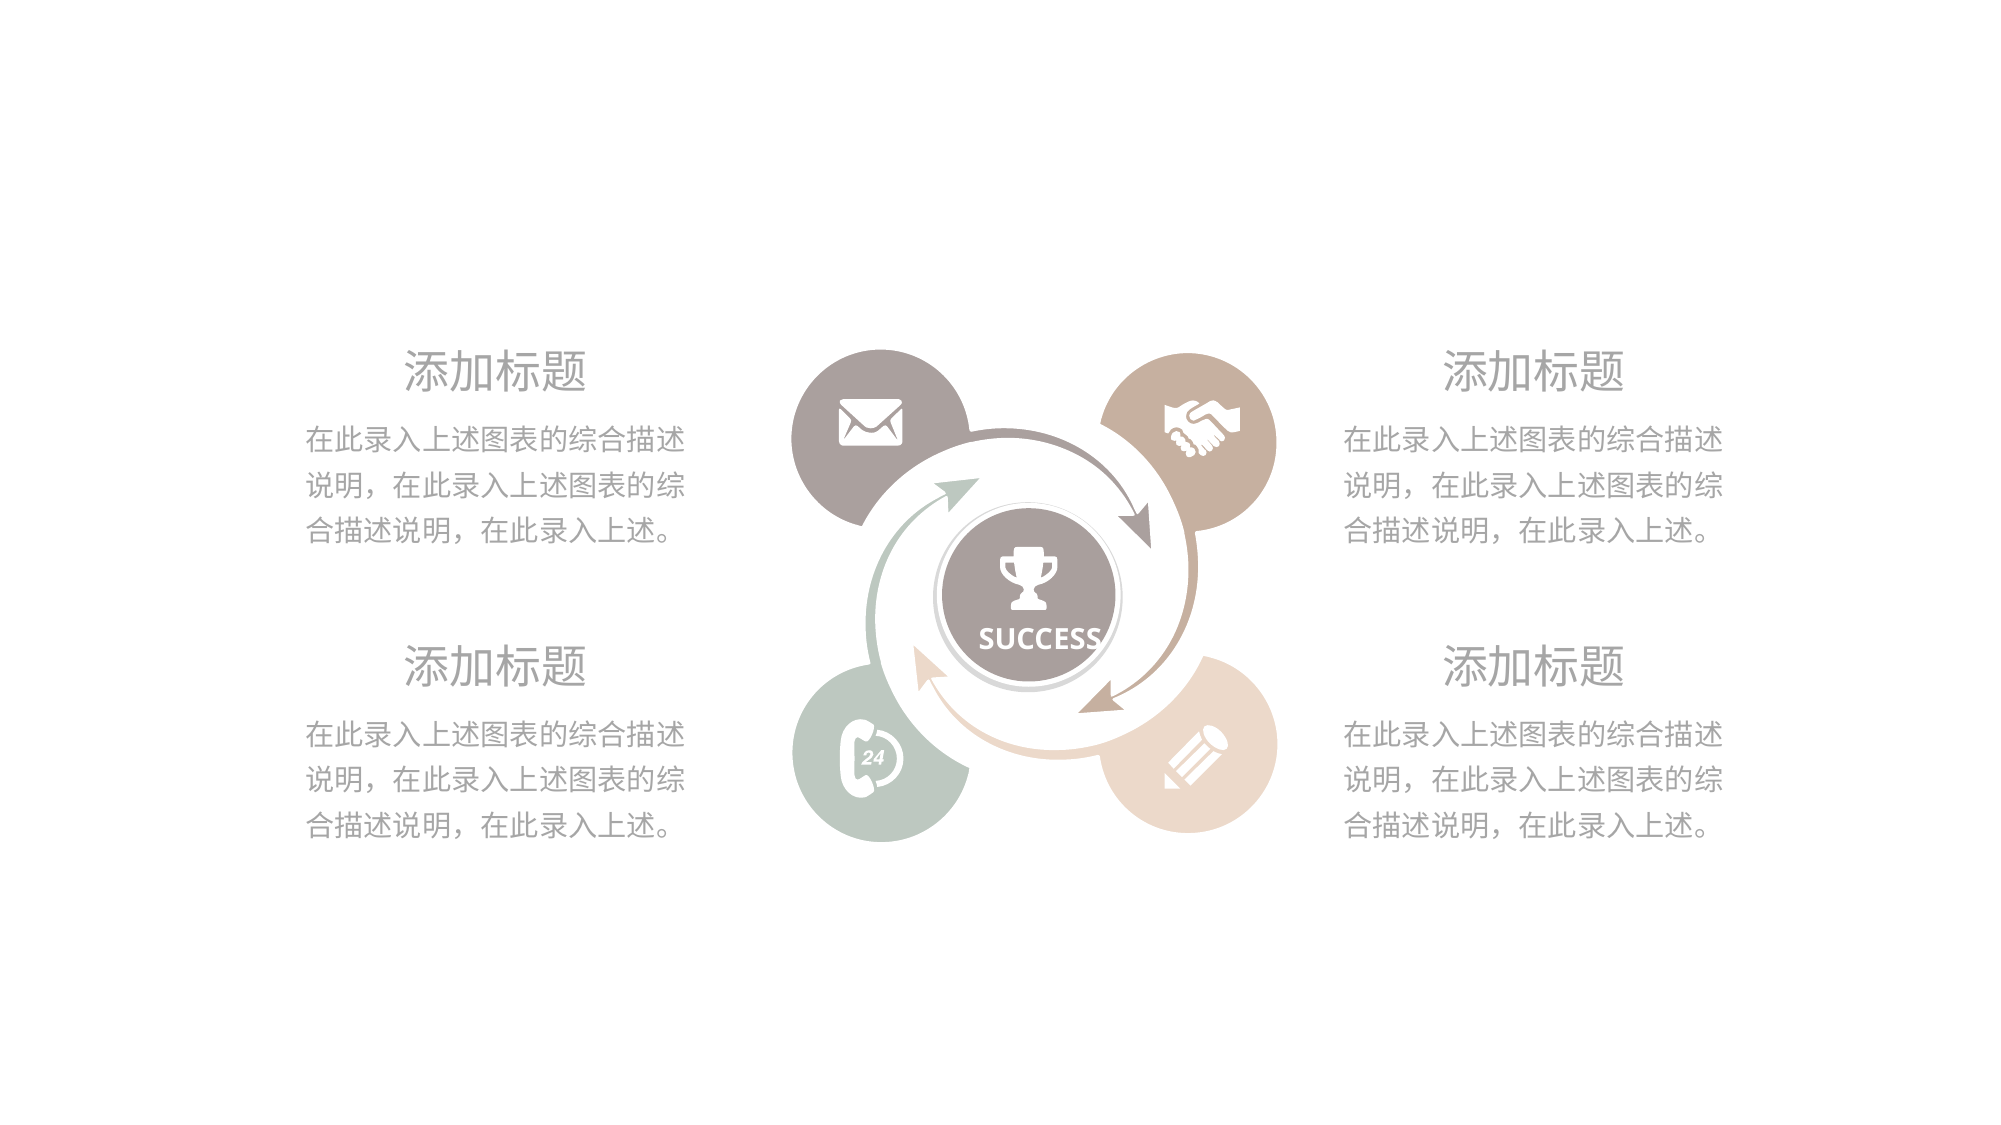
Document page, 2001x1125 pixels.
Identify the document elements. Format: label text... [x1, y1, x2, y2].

text_box 添加标题 [388, 629, 602, 698]
text_box 添加标题 [388, 335, 602, 403]
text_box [758, 325, 1301, 868]
text_box 添加标题 [1426, 335, 1641, 403]
text_box 在此录入上述图表的综合描述说明，在此录入上述图表的综合描述说明，在此录入上述。 [1328, 403, 1739, 555]
text_box 在此录入上述图表的综合描述说明，在此录入上述图表的综合描述说明，在此录入上述。 [290, 403, 701, 555]
text_box 在此录入上述图表的综合描述说明，在此录入上述图表的综合描述说明，在此录入上述。 [290, 698, 701, 850]
text_box 添加标题 [1426, 629, 1641, 698]
text_box 在此录入上述图表的综合描述说明，在此录入上述图表的综合描述说明，在此录入上述。 [1328, 698, 1739, 850]
